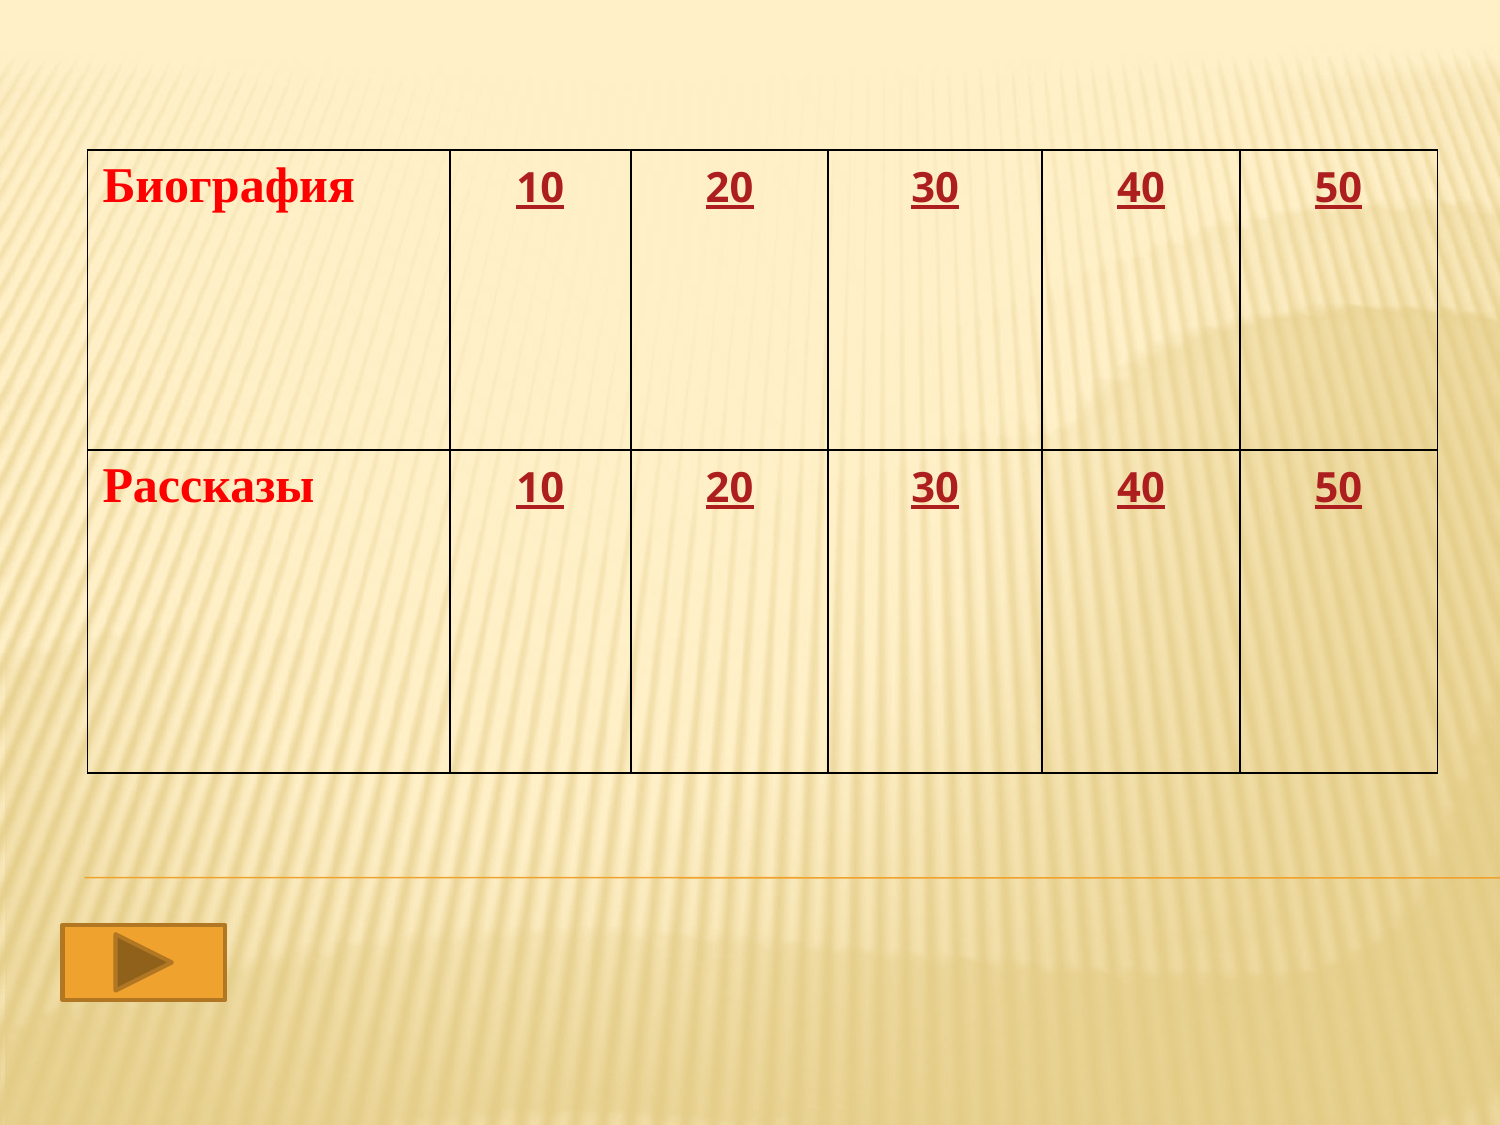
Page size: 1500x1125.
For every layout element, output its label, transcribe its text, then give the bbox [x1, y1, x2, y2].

table_header 30 [829, 151, 1041, 449]
table_cell 40 [1043, 451, 1239, 772]
table_cell 20 [632, 451, 827, 772]
table_cell Рассказы [88, 451, 449, 772]
table_header 40 [1043, 151, 1239, 449]
table_cell 50 [1241, 451, 1437, 772]
table_cell 10 [451, 451, 630, 772]
table_header Биография [88, 151, 449, 449]
table_header 50 [1241, 151, 1437, 449]
table_header 10 [451, 151, 630, 449]
table_cell 30 [829, 451, 1041, 772]
text_box [60, 923, 227, 1002]
table_header 20 [632, 151, 827, 449]
